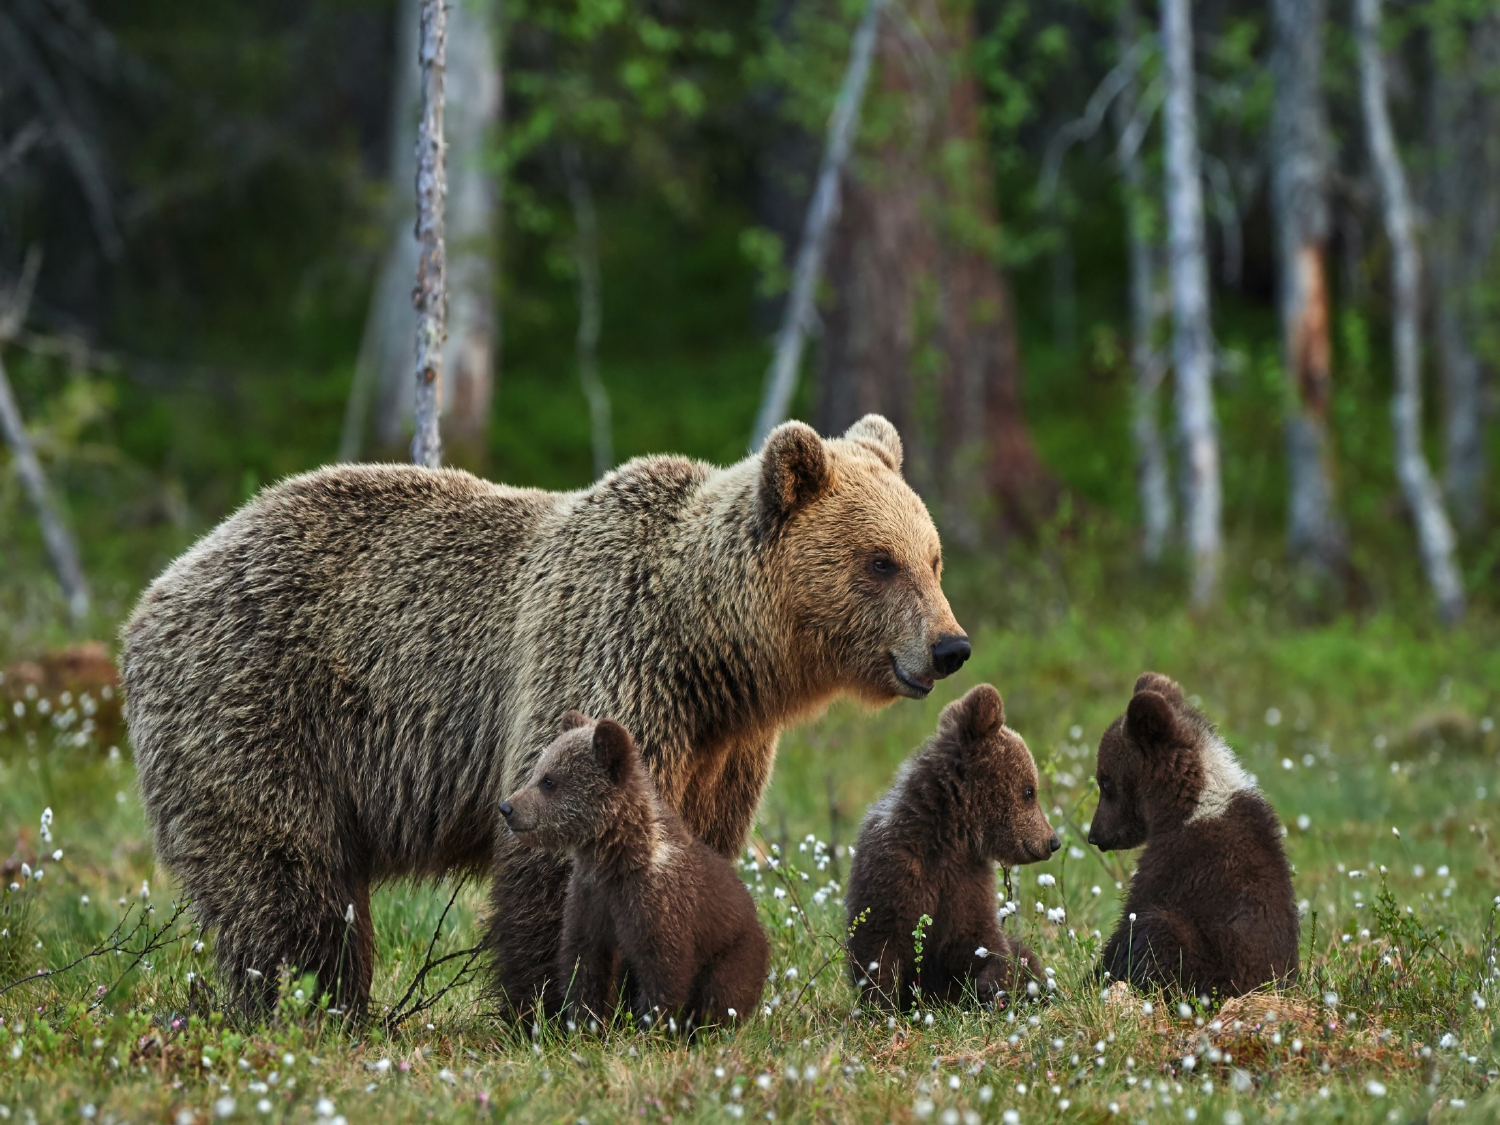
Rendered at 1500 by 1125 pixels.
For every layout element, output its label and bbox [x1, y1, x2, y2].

list [0, 0, 1500, 1125]
